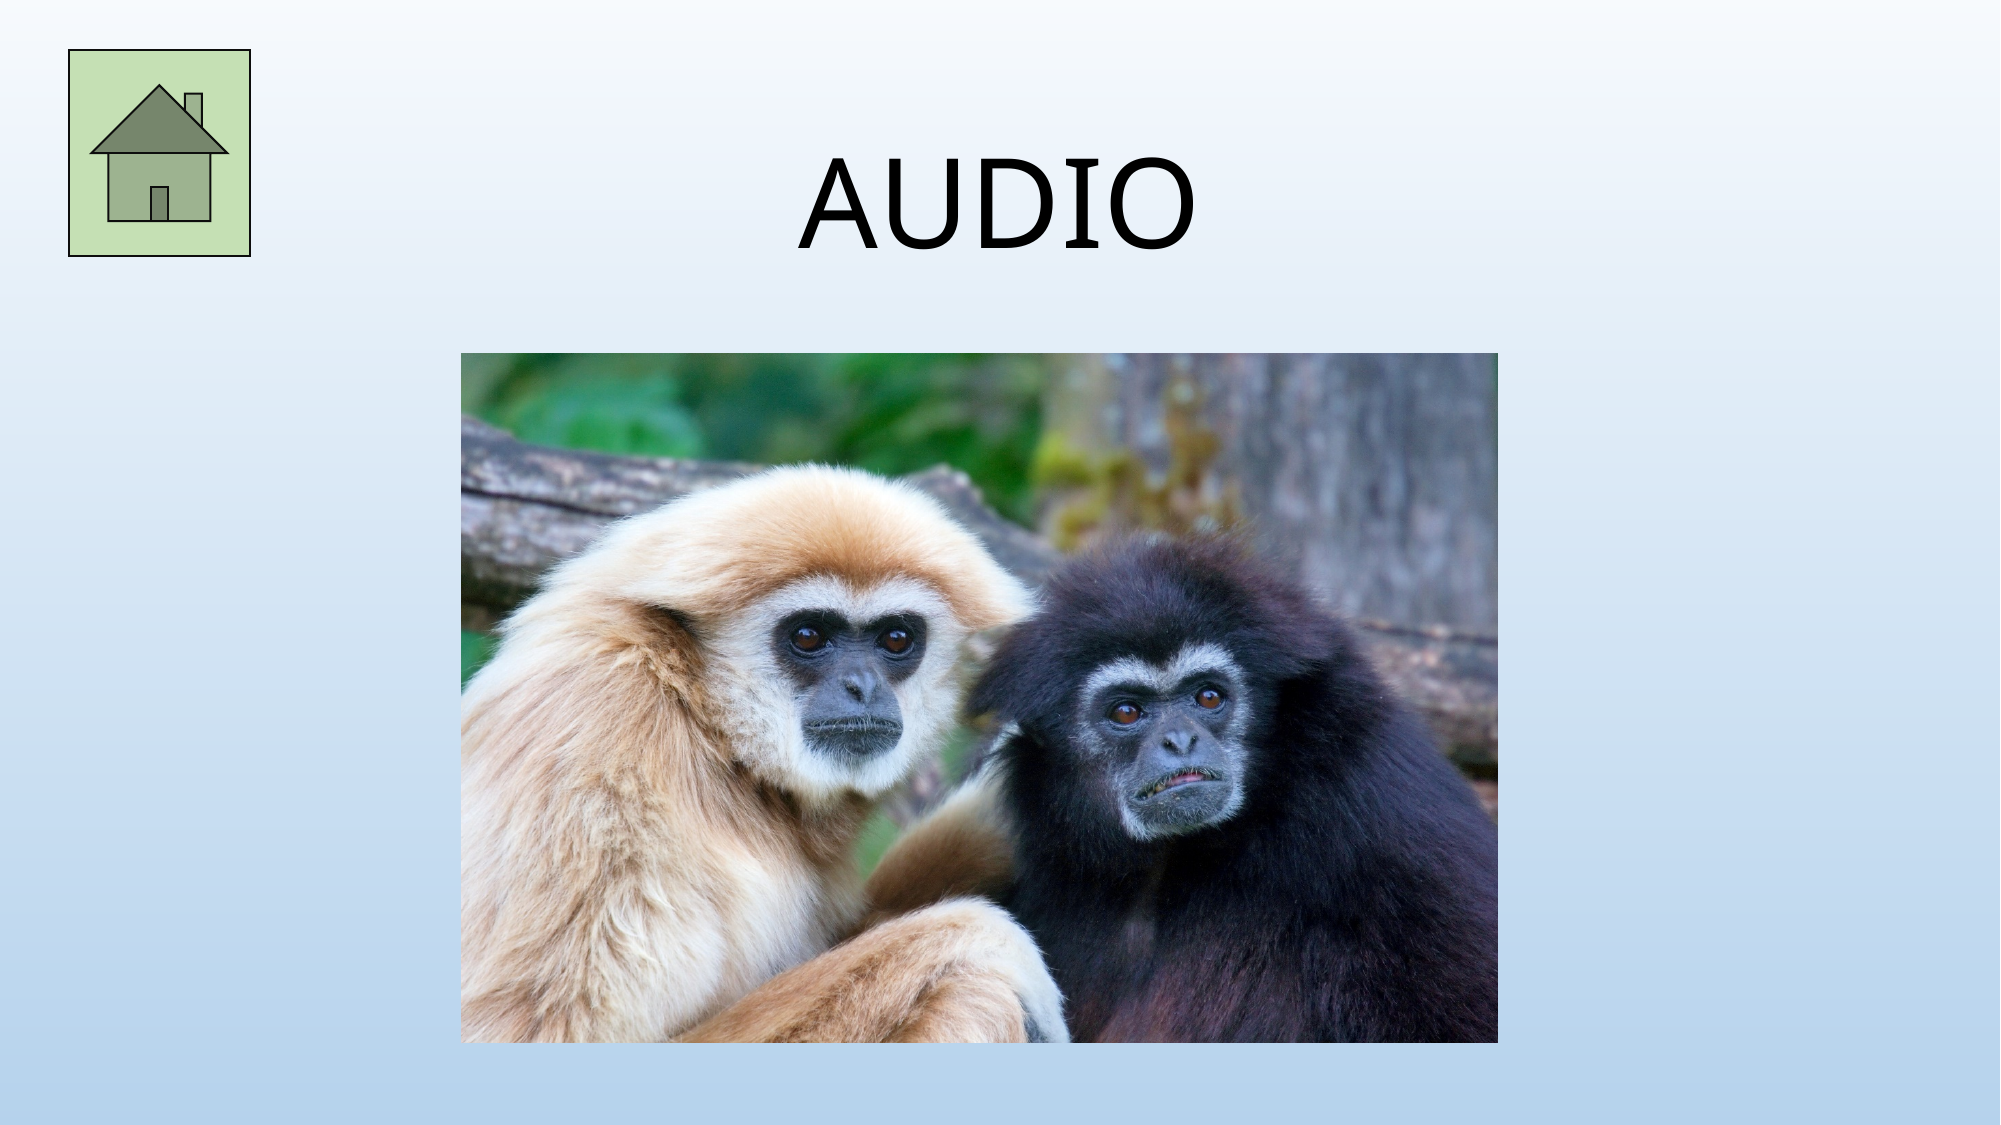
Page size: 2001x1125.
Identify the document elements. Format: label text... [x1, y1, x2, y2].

picture [461, 353, 1498, 1043]
title AUDIO [249, 92, 1750, 284]
text_box [68, 49, 251, 257]
